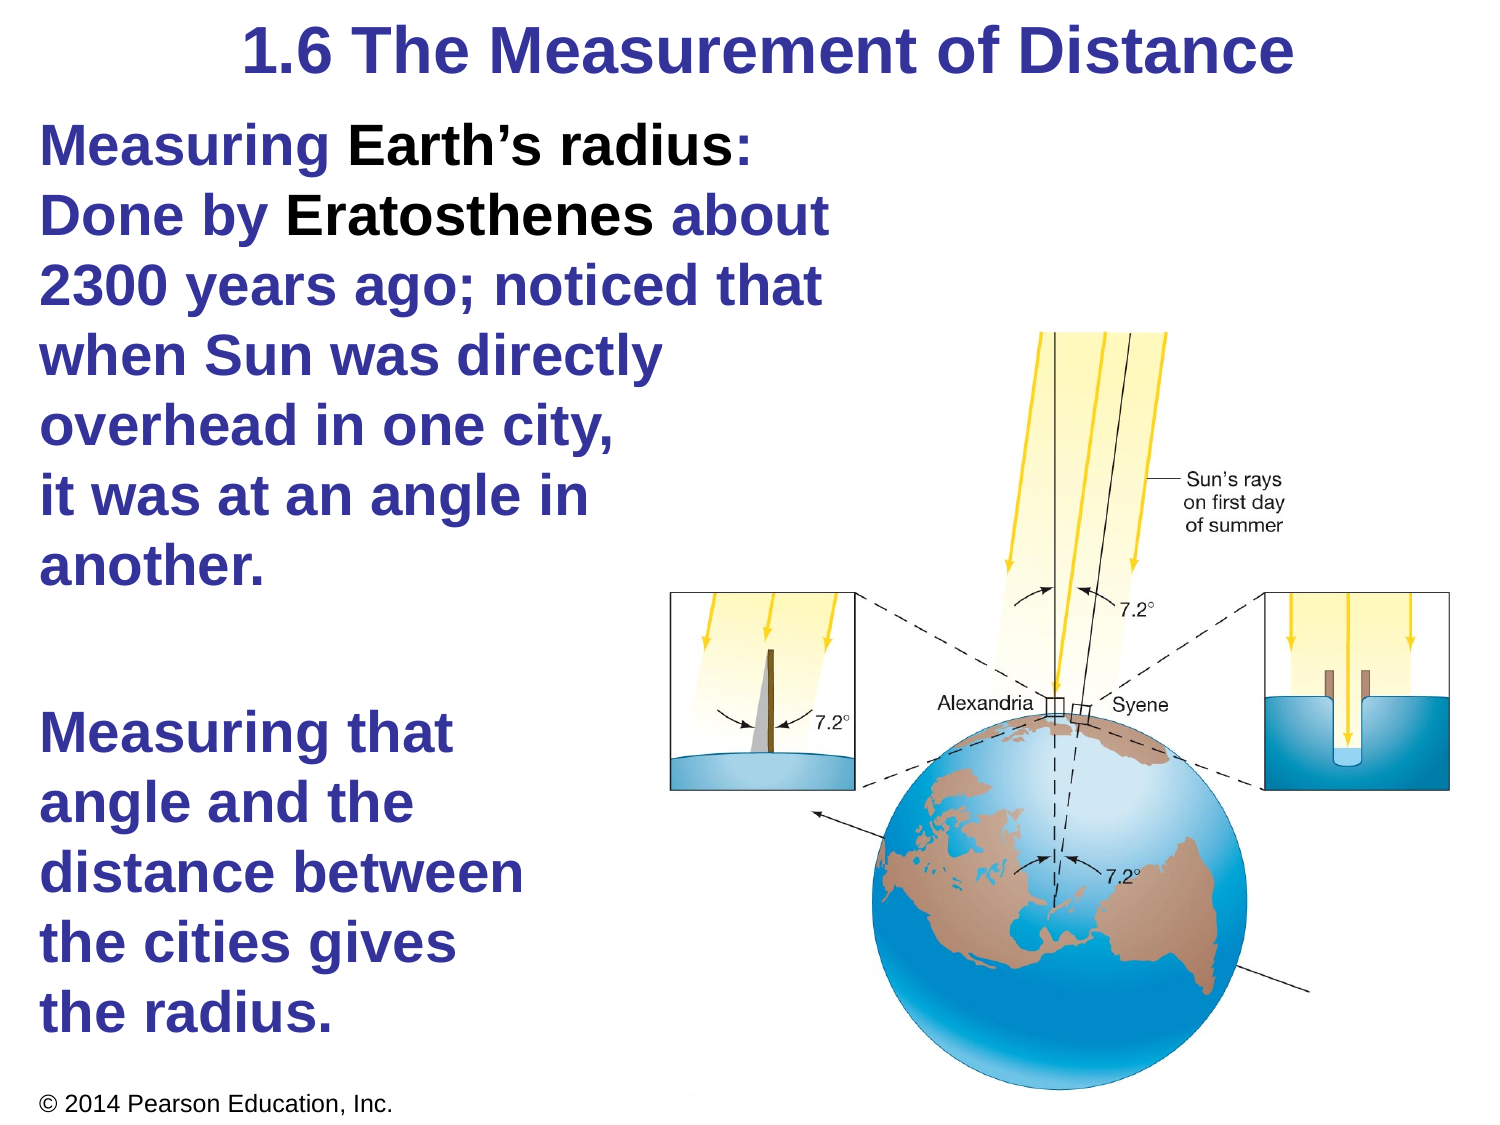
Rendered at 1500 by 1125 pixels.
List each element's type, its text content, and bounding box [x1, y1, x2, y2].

text_box Measuring that angle and the distance between the cities gives the radius. [24, 612, 563, 1052]
text_box Measuring Earth’s radius: Done by Eratosthenes about 2300 years ago; noticed that when Sun was directly overhead in one city, it was at an angle in another. [24, 99, 925, 605]
text_box 1.6 The Measurement of Distance [87, 0, 1450, 95]
picture [662, 324, 1457, 1095]
